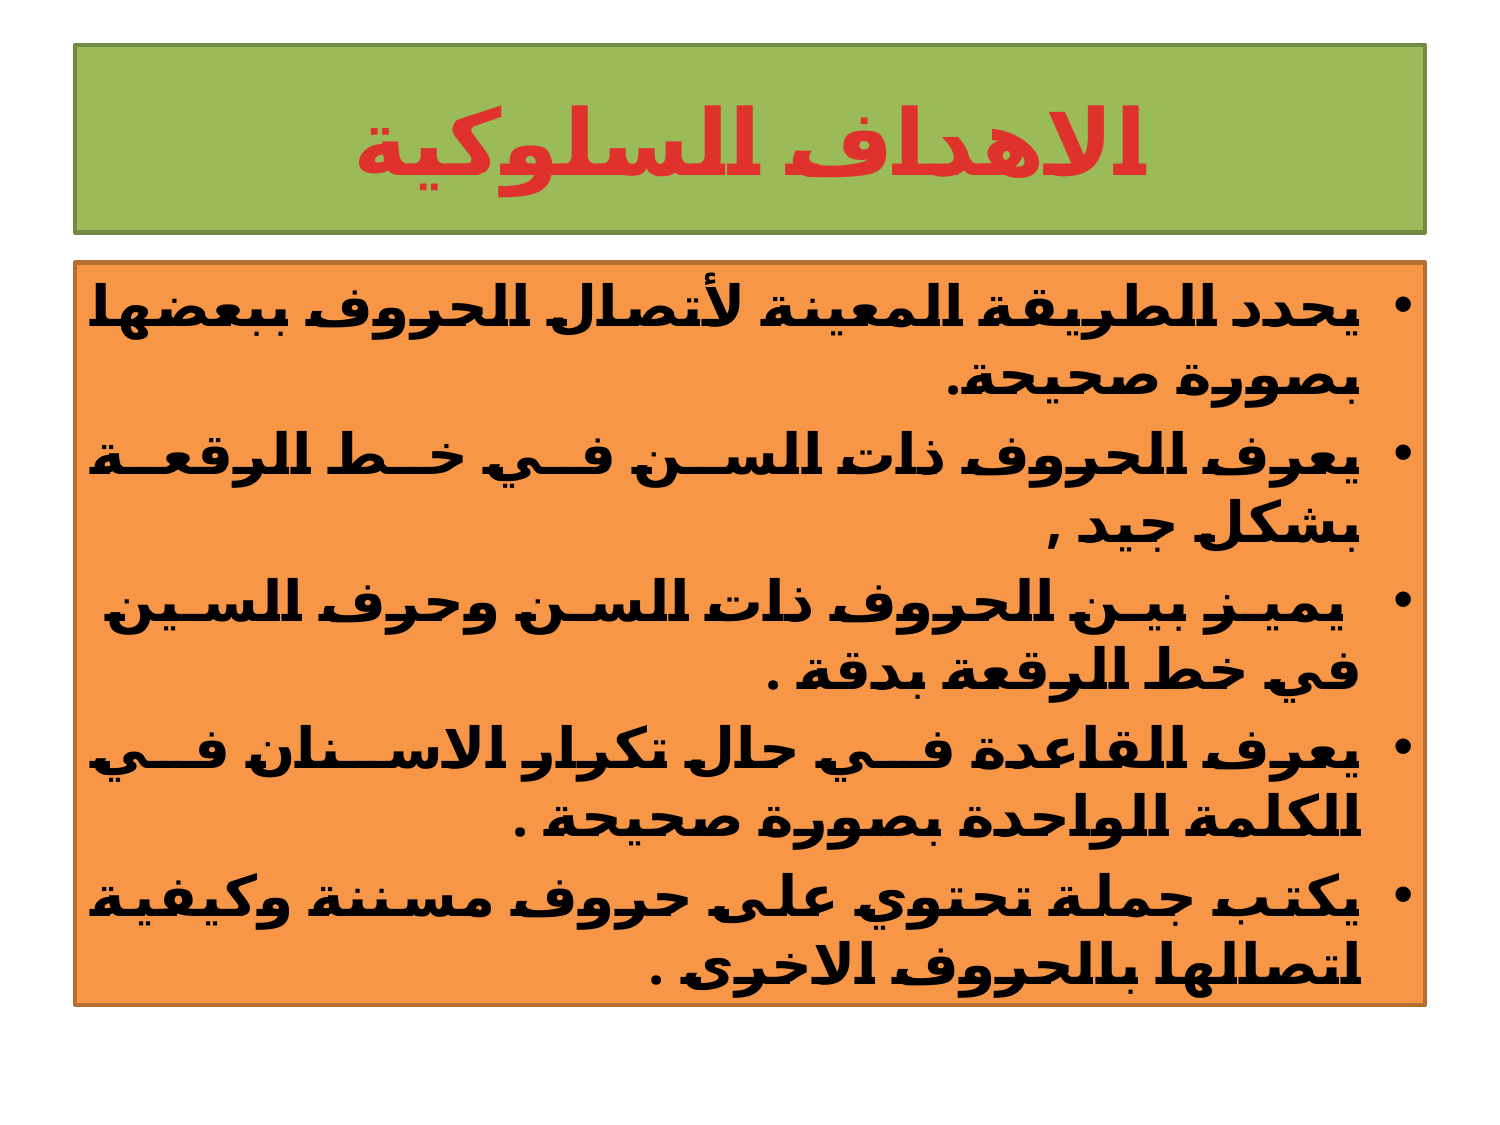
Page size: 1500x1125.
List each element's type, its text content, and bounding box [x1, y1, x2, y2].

title الاهداف السلوكية [73, 43, 1427, 235]
list يحدد الطريقة المعينة لأتصال الحروف ببعضها بصورة صحيحة. يعرف الحروف ذات السن في خط الرقعة بشكل جيد , يميز بين الحروف ذات السن وحرف السين في خط الرقعة بدقة . يعرف القاعدة في حال تكرار الاسنان في الكلمة الواحدة بصورة صحيحة . يكتب جملة تحتوي على حروف مسننة وكيفية اتصالها بالحروف الاخرى . [73, 260, 1427, 1007]
